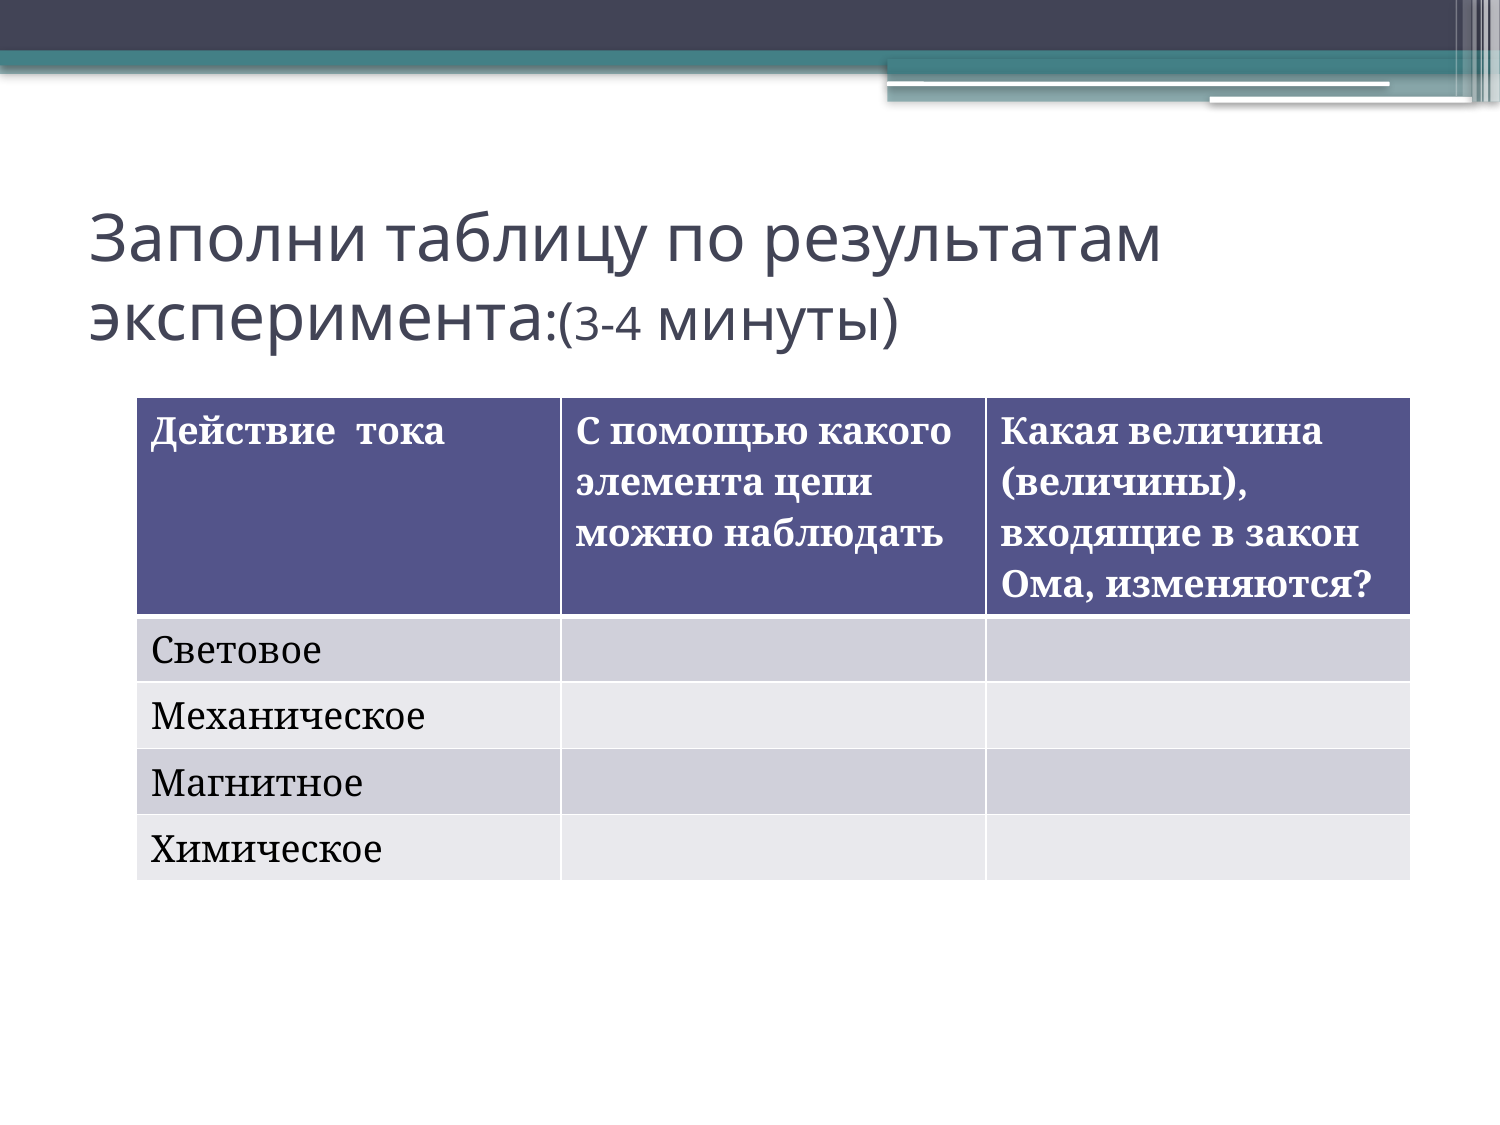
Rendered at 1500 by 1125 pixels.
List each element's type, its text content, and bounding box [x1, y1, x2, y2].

table_cell Световое [137, 619, 560, 681]
title Заполни таблицу по результатам эксперимента:(3-4 минуты) [75, 187, 1425, 363]
table_cell [987, 815, 1410, 880]
table_header С помощью какого элемента цепи можно наблюдать [562, 398, 985, 614]
table_cell [562, 815, 985, 880]
table_cell [562, 619, 985, 681]
table_cell Магнитное [137, 749, 560, 814]
table_cell [987, 619, 1410, 681]
table_cell [562, 749, 985, 814]
table_header Действие тока [137, 398, 560, 614]
table_cell [987, 683, 1410, 748]
table_header Какая величина (величины), входящие в закон Ома, изменяются? [987, 398, 1410, 614]
table_cell [562, 683, 985, 748]
table_cell Химическое [137, 815, 560, 880]
table_cell Механическое [137, 683, 560, 748]
table_cell [987, 749, 1410, 814]
